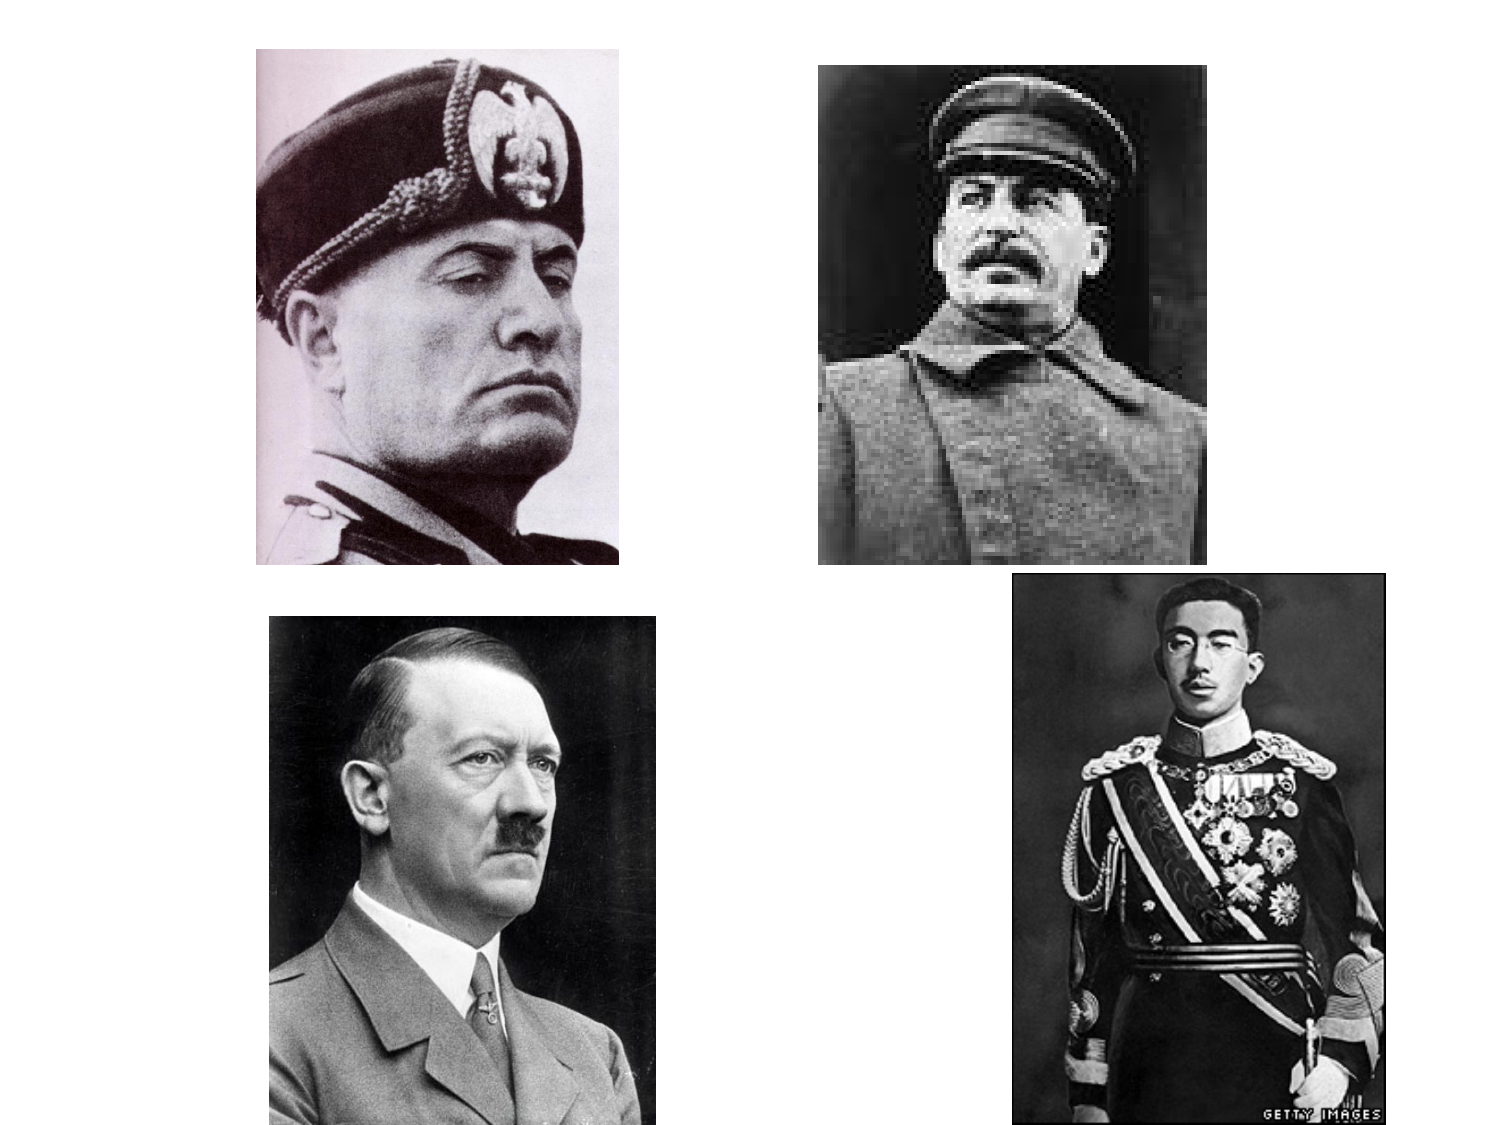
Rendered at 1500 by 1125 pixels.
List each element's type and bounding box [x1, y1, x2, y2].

picture [1012, 573, 1386, 1125]
list [0, 615, 926, 1125]
picture [818, 65, 1207, 565]
picture [255, 49, 619, 565]
